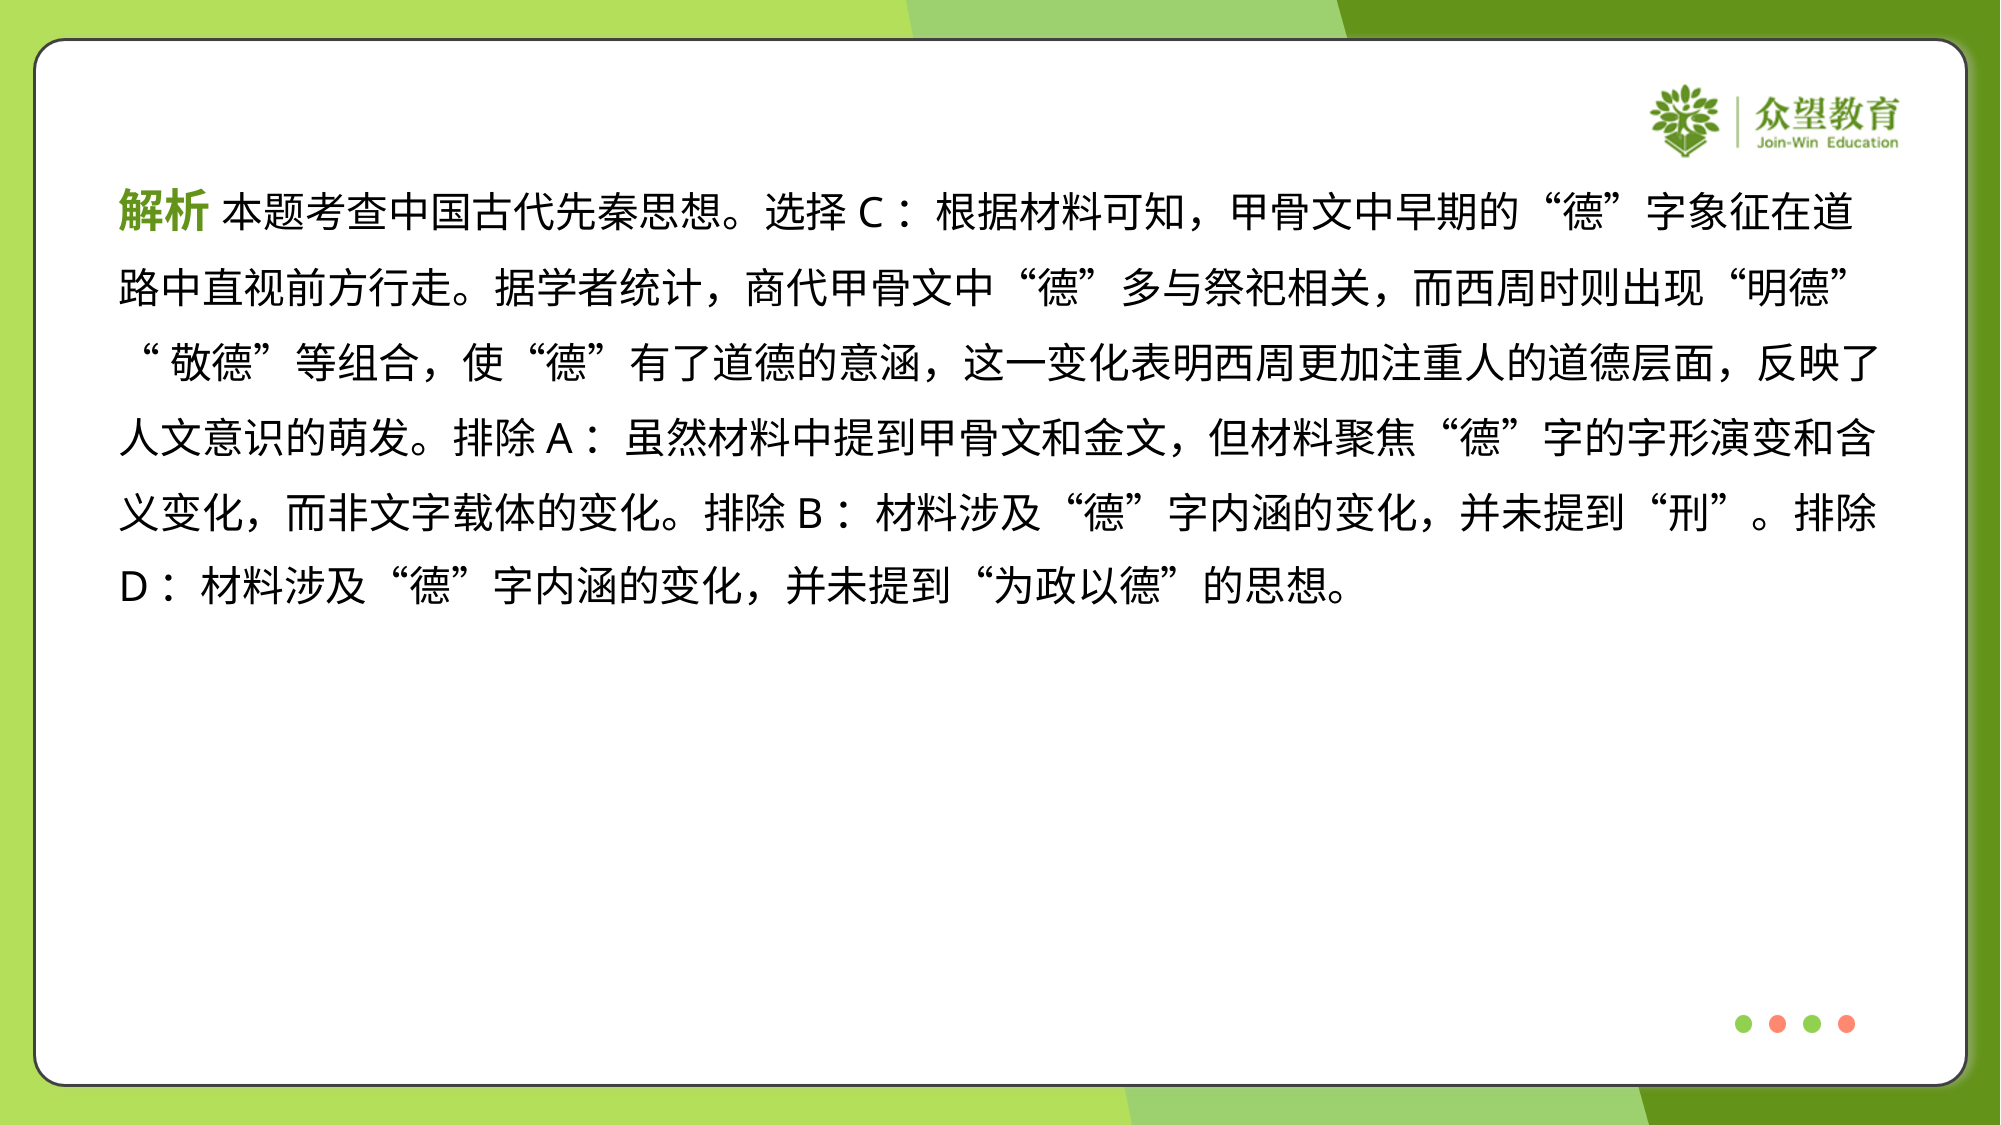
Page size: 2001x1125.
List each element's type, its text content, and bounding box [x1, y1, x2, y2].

picture [0, 0, 2000, 1125]
text_box 解析 本题考查中国古代先秦思想。选择C：根据材料可知，甲骨文中早期的“德”字象征在道 路中直视前方行走。据学者统计，商代甲骨文中“德”多与祭祀相关，而西周时则出现“明德” “敬德”等组合，使“德”有了道德的意涵，这一变化表明西周更加注重人的道德层面，反映了 人文意识的萌发。排除A：虽然材料中提到甲骨文和金文，但材料聚焦“德”字的字形演变和含 义变化，而非文字载体的变化。排除B：材料涉及“德”字内涵的变化，并未提到“刑”。排除 D：材料涉及“德”字内涵的变化，并未提到“为政以德”的思想。 [118, 159, 1883, 602]
